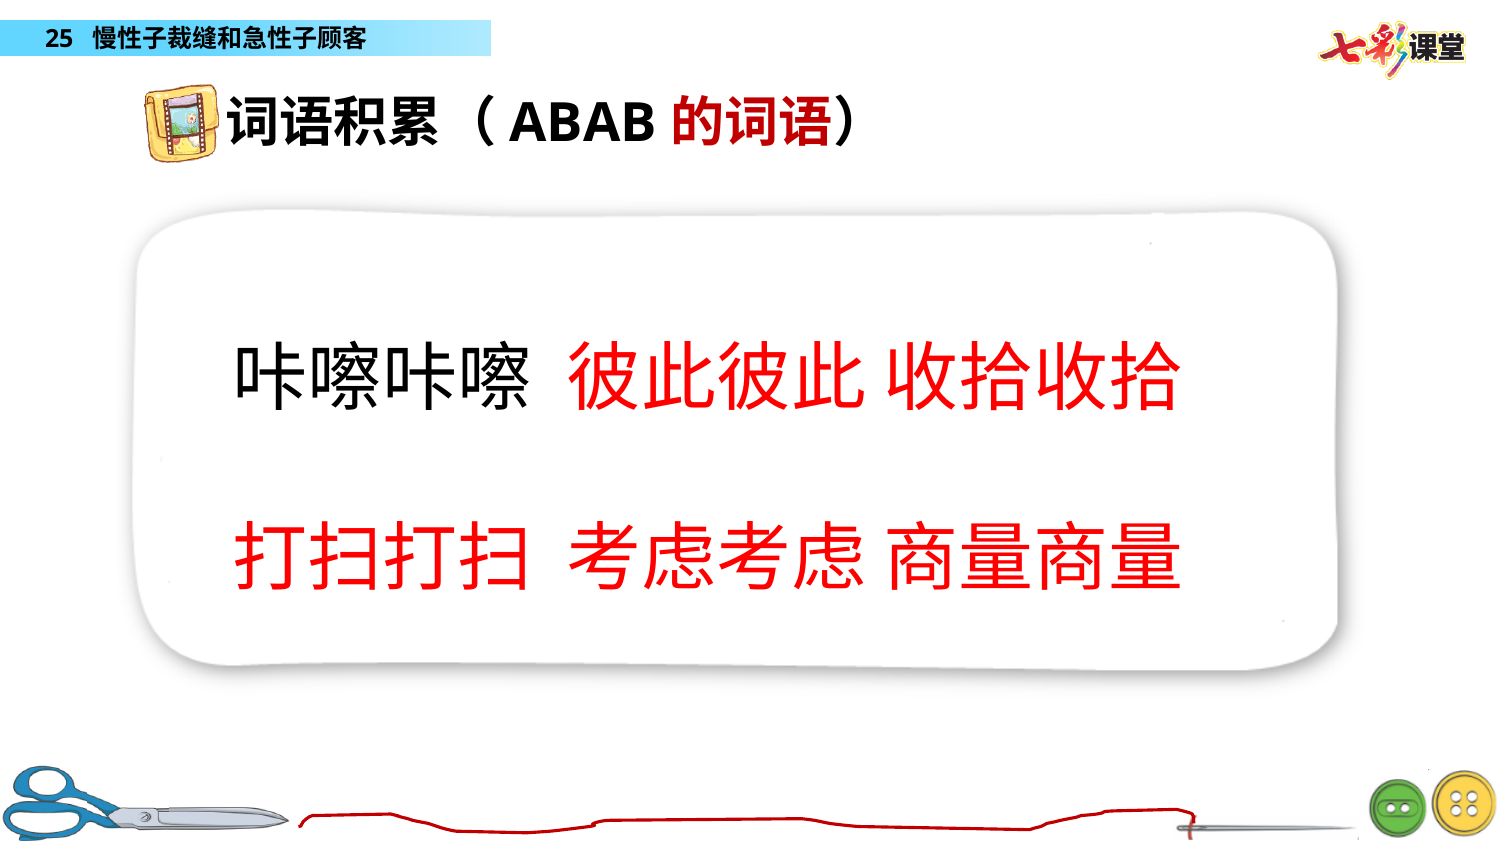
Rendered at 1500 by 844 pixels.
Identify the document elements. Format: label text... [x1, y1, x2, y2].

picture [0, 764, 290, 844]
picture [1365, 769, 1500, 839]
picture [117, 188, 1394, 705]
picture [144, 75, 219, 165]
text_box 词语积累（ABAB的词语） [223, 80, 911, 160]
picture [1173, 816, 1358, 839]
picture [1316, 20, 1468, 80]
